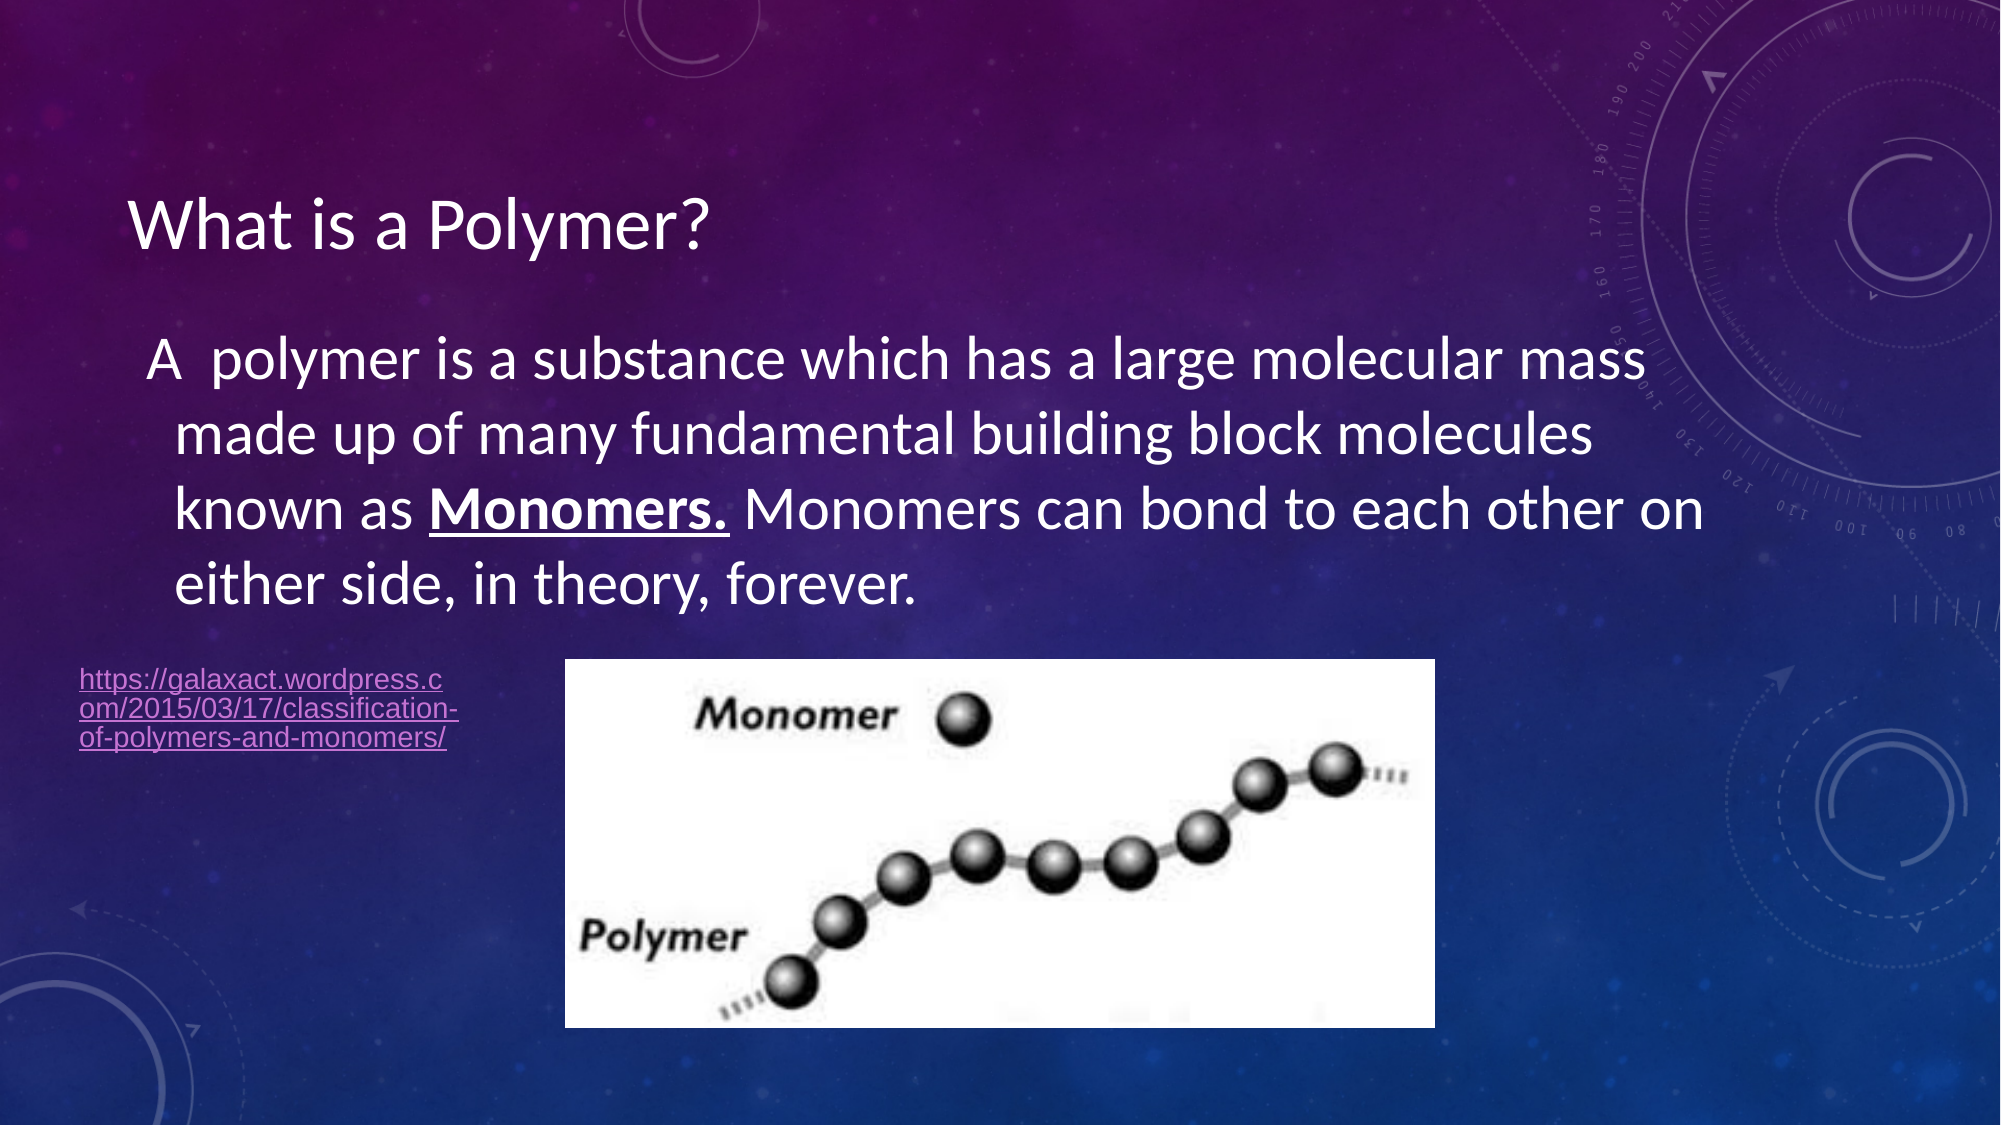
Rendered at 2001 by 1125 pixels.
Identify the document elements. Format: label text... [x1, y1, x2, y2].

text_box https://galaxact.wordpress.com/2015/03/17/classification-of-polymers-and-monomers/ [64, 645, 474, 1049]
list A polymer is a substance which has a large molecular mass made up of many fundamental building block molecules known as Monomers. Monomers can bond to each other on either side, in theory, forever. [112, 167, 1775, 766]
picture [0, 0, 2001, 1125]
title What is a Polymer? [112, 99, 1775, 167]
